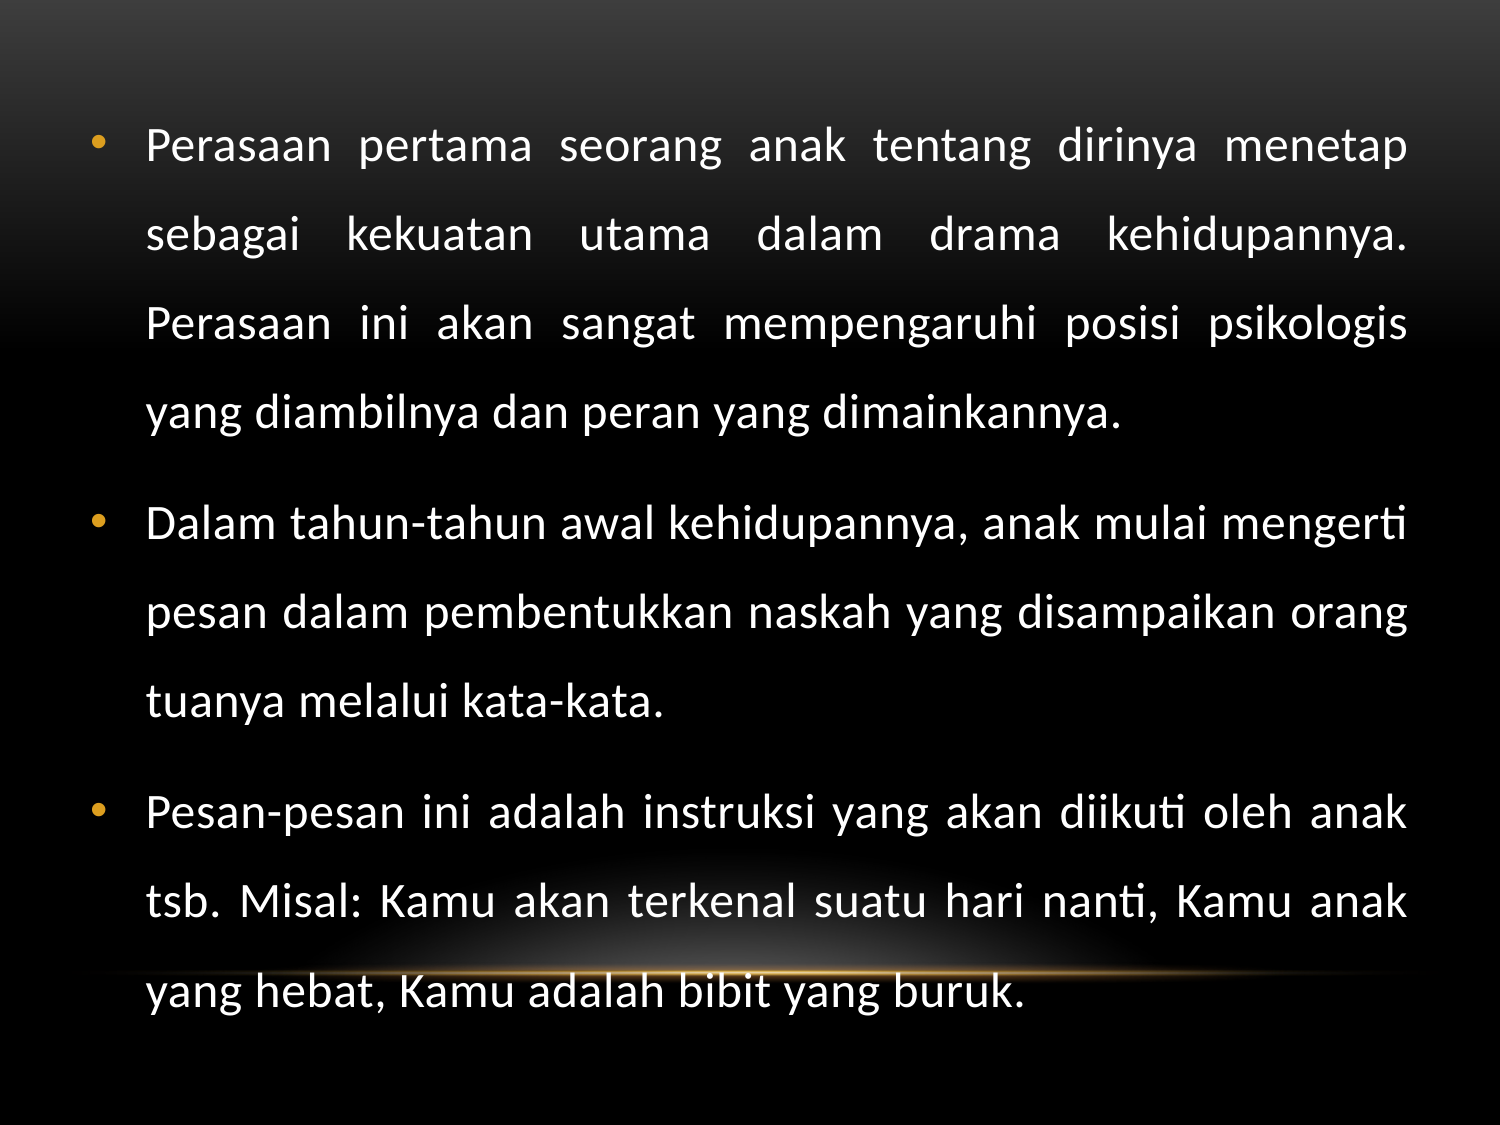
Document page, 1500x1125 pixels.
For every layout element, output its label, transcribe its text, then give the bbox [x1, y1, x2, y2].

picture [0, 0, 1500, 1125]
list Perasaan pertama seorang anak tentang dirinya menetap sebagai kekuatan utama dalam drama kehidupannya. Perasaan ini akan sangat mempengaruhi posisi psikologis yang diambilnya dan peran yang dimainkannya. Dalam tahun-tahun awal kehidupannya, anak mulai mengerti pesan dalam pembentukkan naskah yang disampaikan orang tuanya melalui kata-kata. Pesan-pesan ini adalah instruksi yang akan diikuti oleh anak tsb. Misal: Kamu akan terkenal suatu hari nanti, Kamu anak yang hebat, Kamu adalah bibit yang buruk. [75, 75, 1425, 1025]
